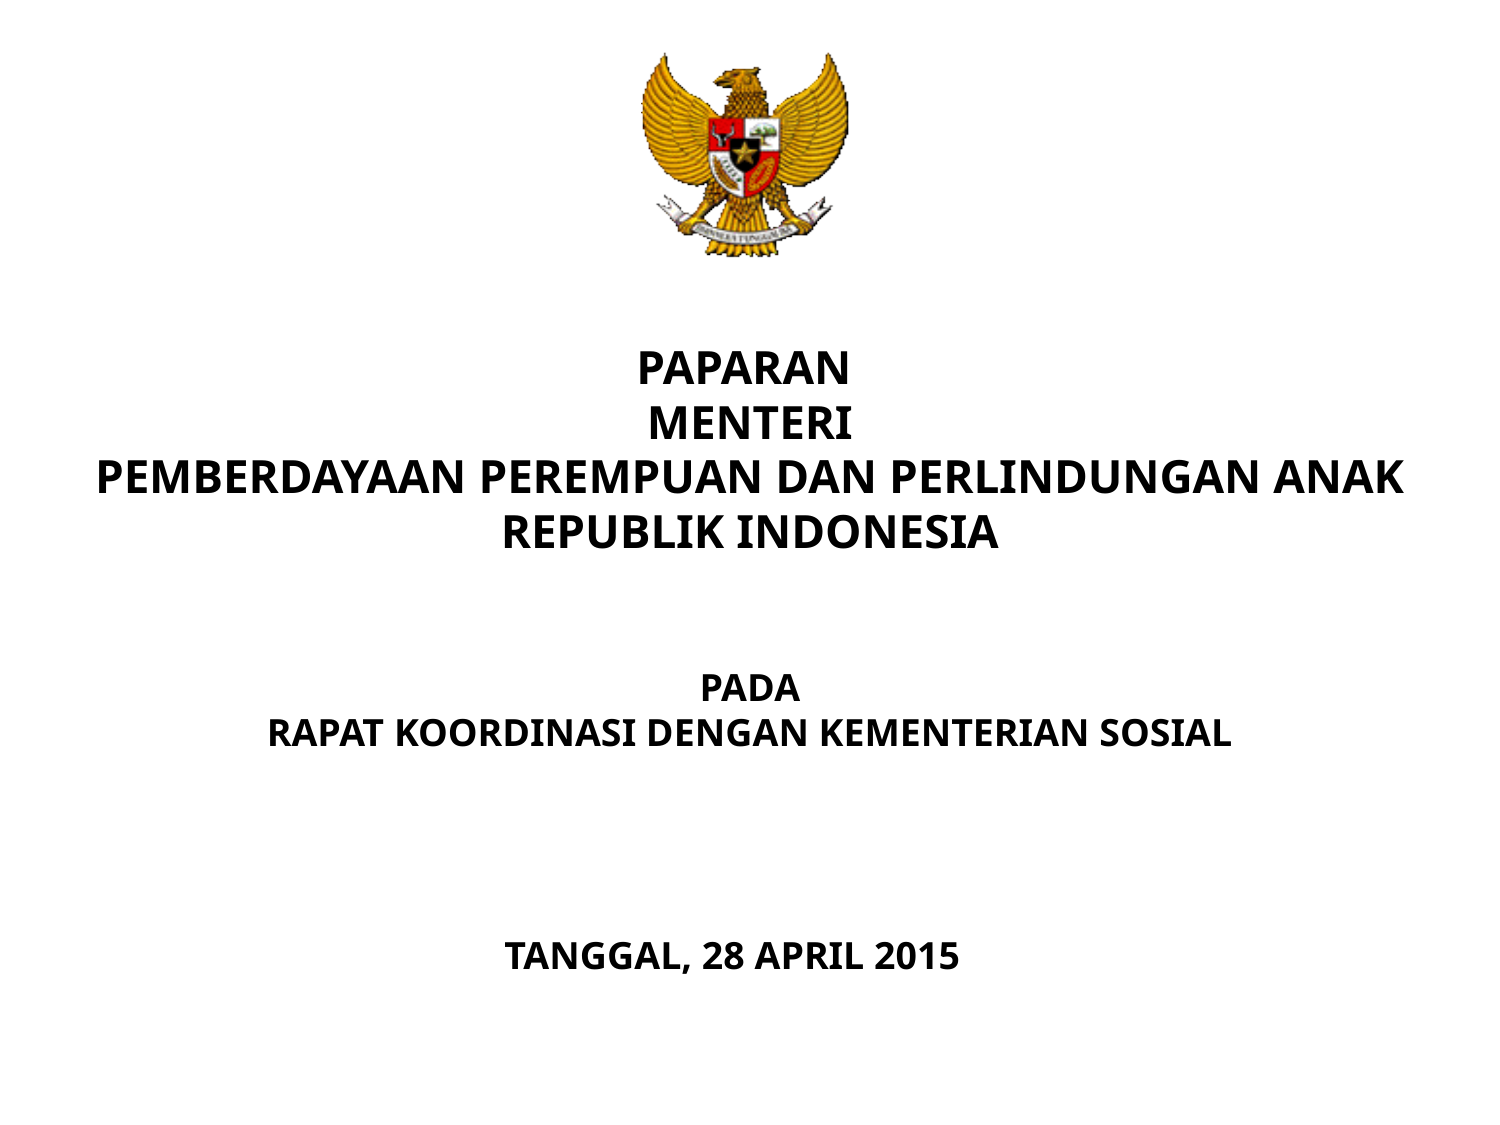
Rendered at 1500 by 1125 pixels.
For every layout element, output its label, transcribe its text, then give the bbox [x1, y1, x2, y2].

text_box PAPARAN MENTERI PEMBERDAYAAN PEREMPUAN DAN PERLINDUNGAN ANAK REPUBLIK INDONESIA [0, 330, 1500, 538]
text_box PADA RAPAT KOORDINASI DENGAN KEMENTERIAN SOSIAL [0, 656, 1500, 762]
picture [641, 51, 854, 263]
text_box TANGGAL, 28 APRIL 2015 [112, 924, 1353, 985]
